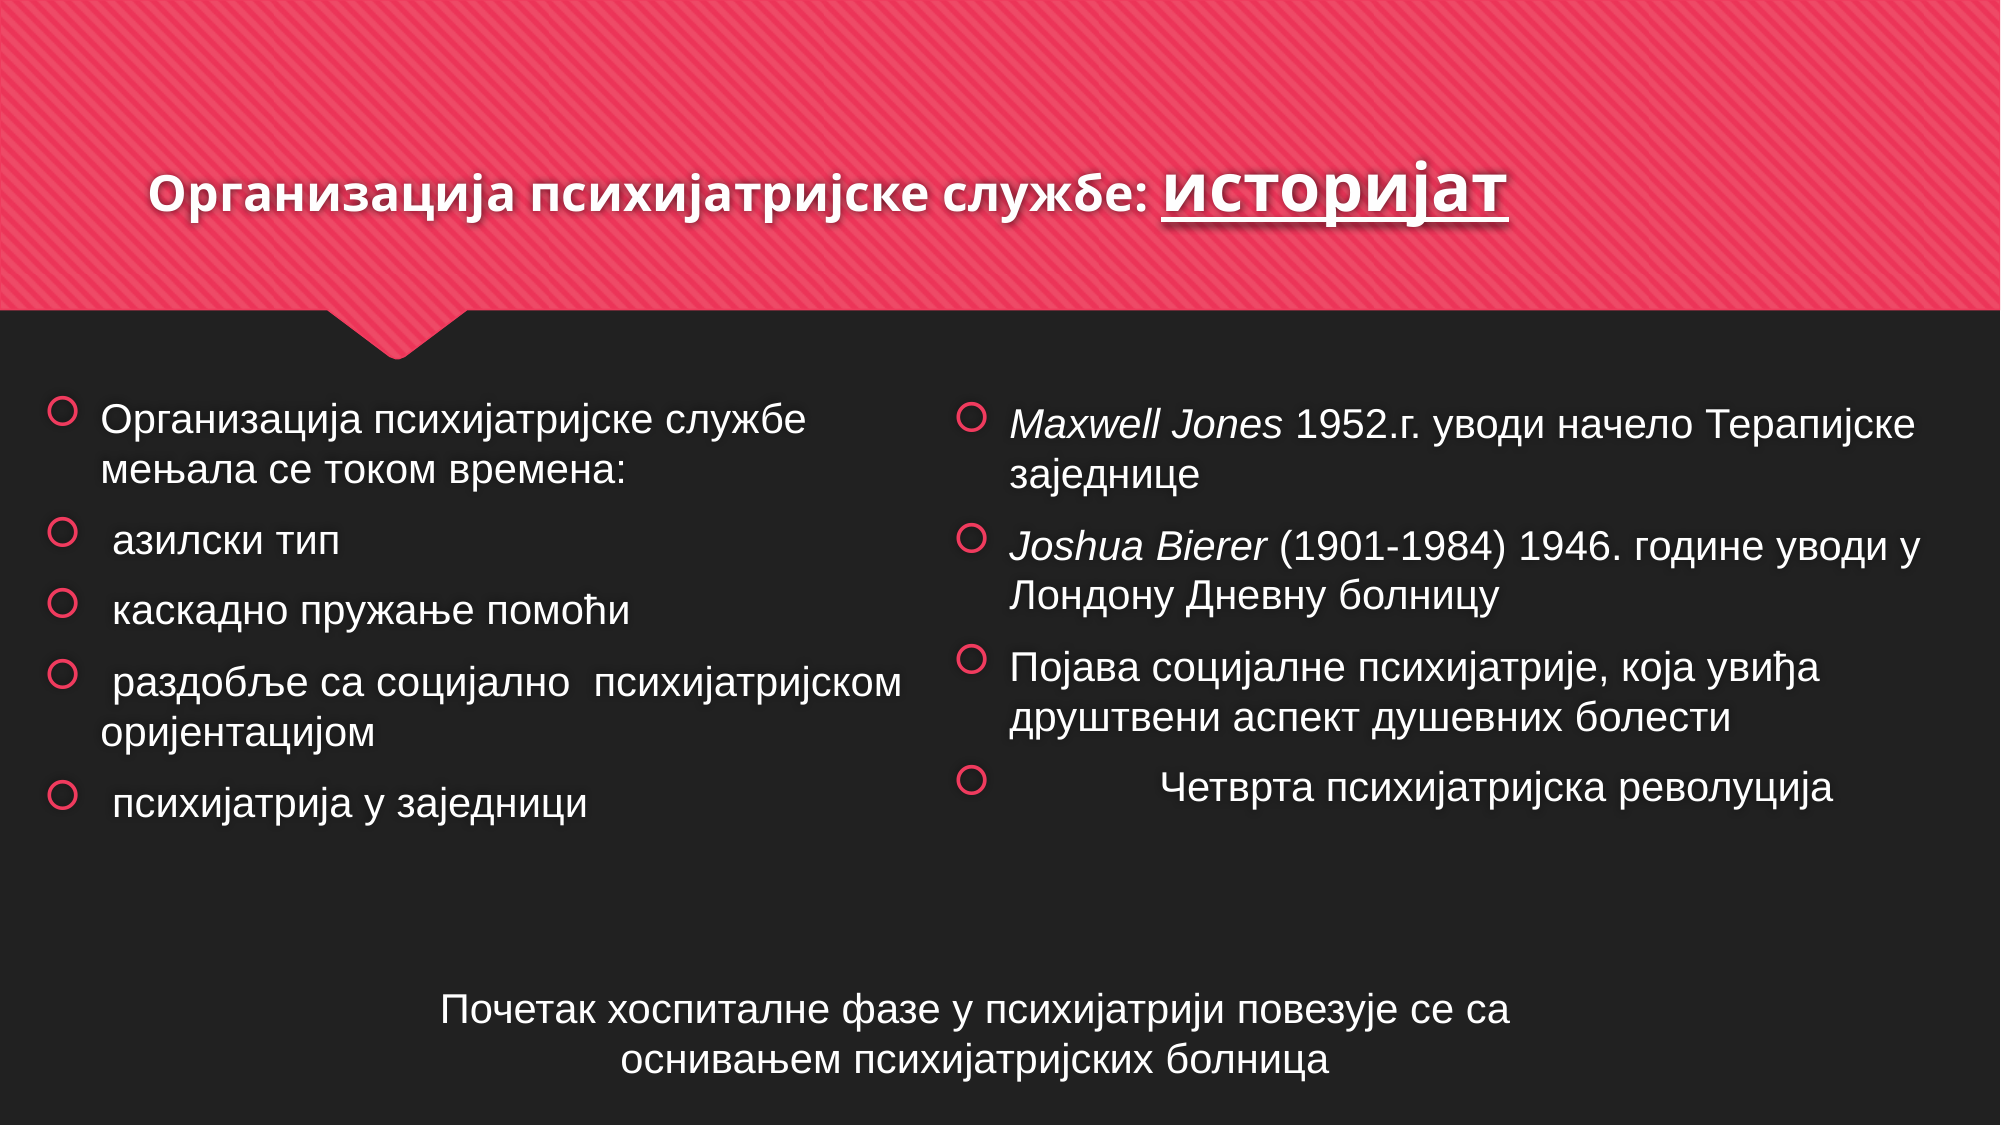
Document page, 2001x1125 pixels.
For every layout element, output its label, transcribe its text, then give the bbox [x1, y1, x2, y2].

list Организација психијатријске службе мењала се током времена: азилски тип каскадно пружање помоћи раздобље са социјално психијатријском оријентацијом психијатрија у заједници [29, 253, 931, 964]
text_box Почетак хоспиталне фазе у психијатрији повезује се са оснивањем психијатријских болница [336, 974, 1613, 1090]
list Maxwell Jones 1952.г. уводи начело Терапијске заједнице Joshua Bierer (1901-1984) 1946. године уводи у Лондону Дневну болницу Појава социјалне психијатрије, која увиђа друштвени аспект душевних болести Четврта психијатријска револуција [938, 232, 1961, 975]
title Организација психијатријске службе: историјат [132, 73, 1868, 233]
